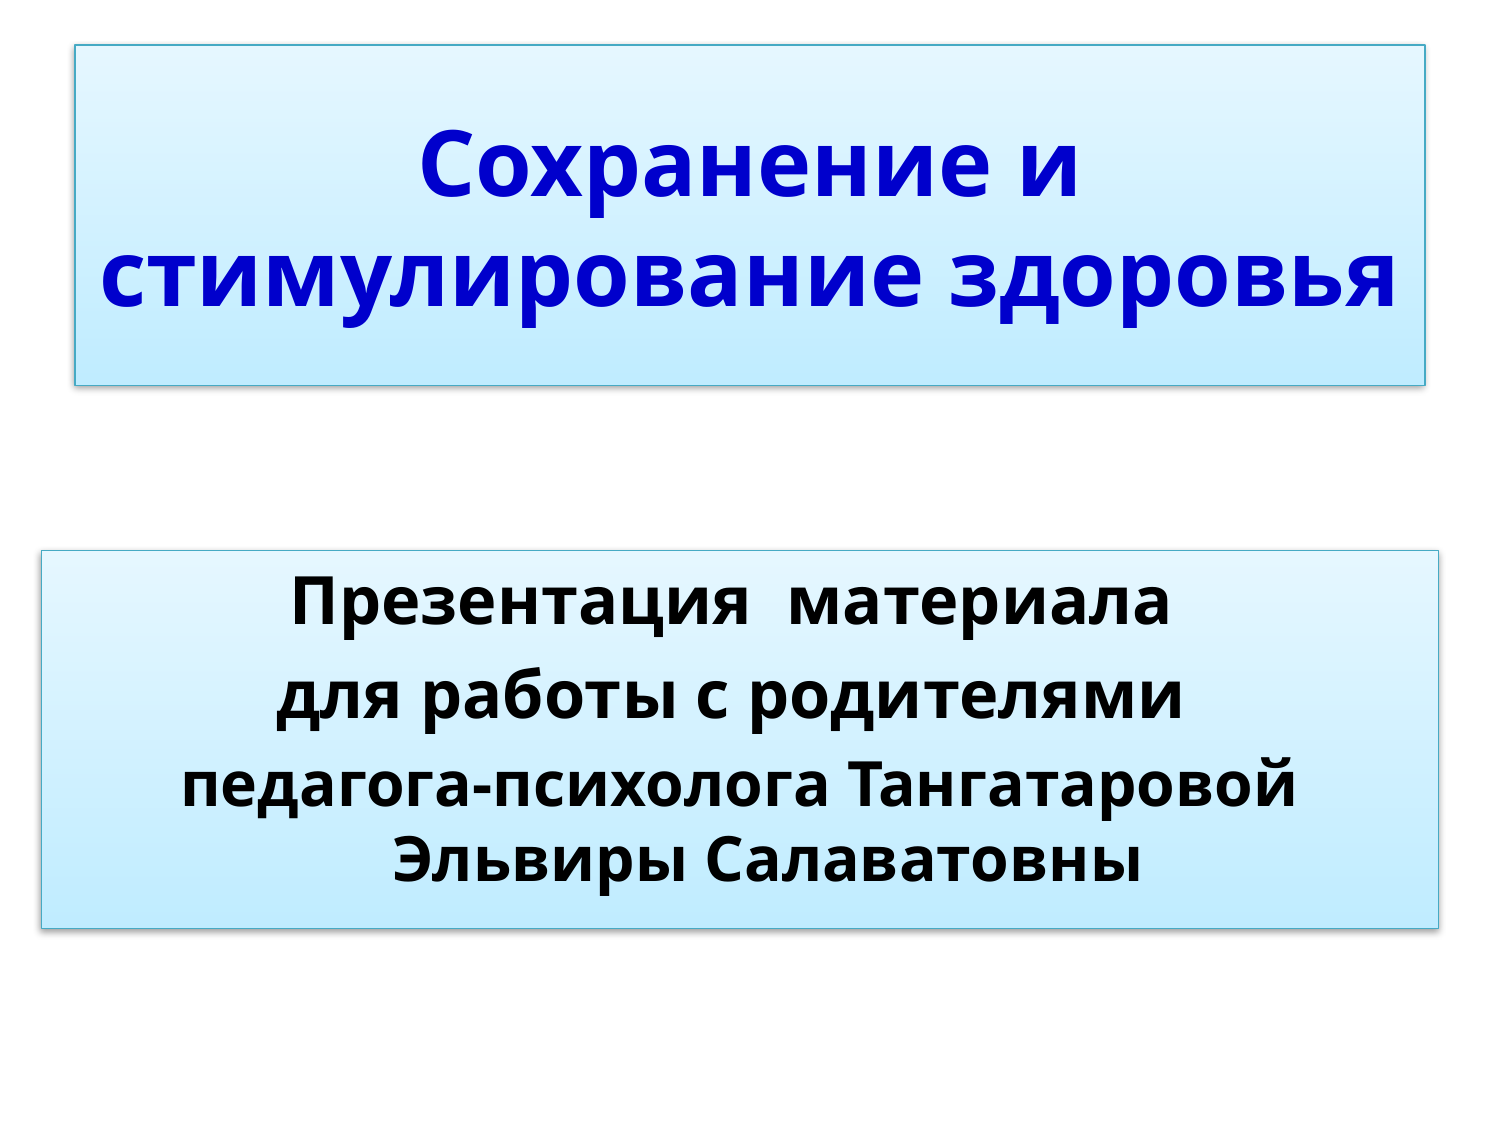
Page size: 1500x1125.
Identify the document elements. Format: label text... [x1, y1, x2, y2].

list Презентация материала для работы с родителями педагога-психолога Тангатаровой Эльвиры Салаватовны [41, 550, 1439, 929]
title Сохранение и стимулирование здоровья [74, 44, 1426, 386]
